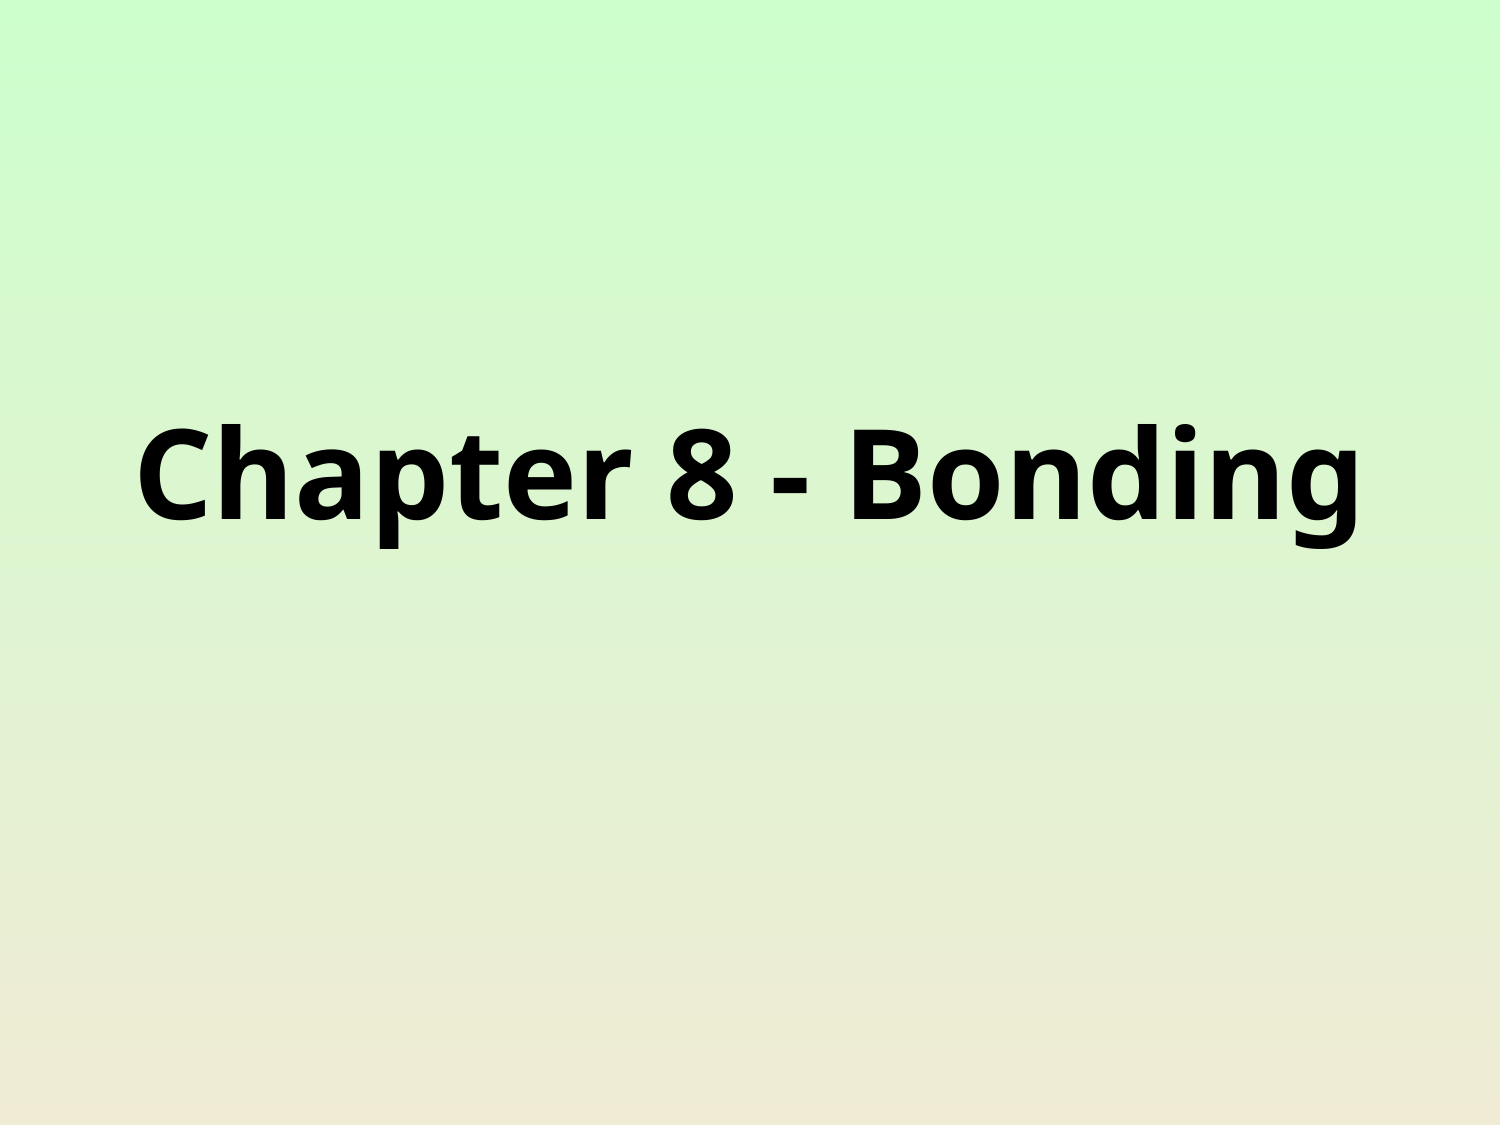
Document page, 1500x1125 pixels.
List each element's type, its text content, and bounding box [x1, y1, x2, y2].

title Chapter 8 - Bonding [112, 349, 1388, 591]
